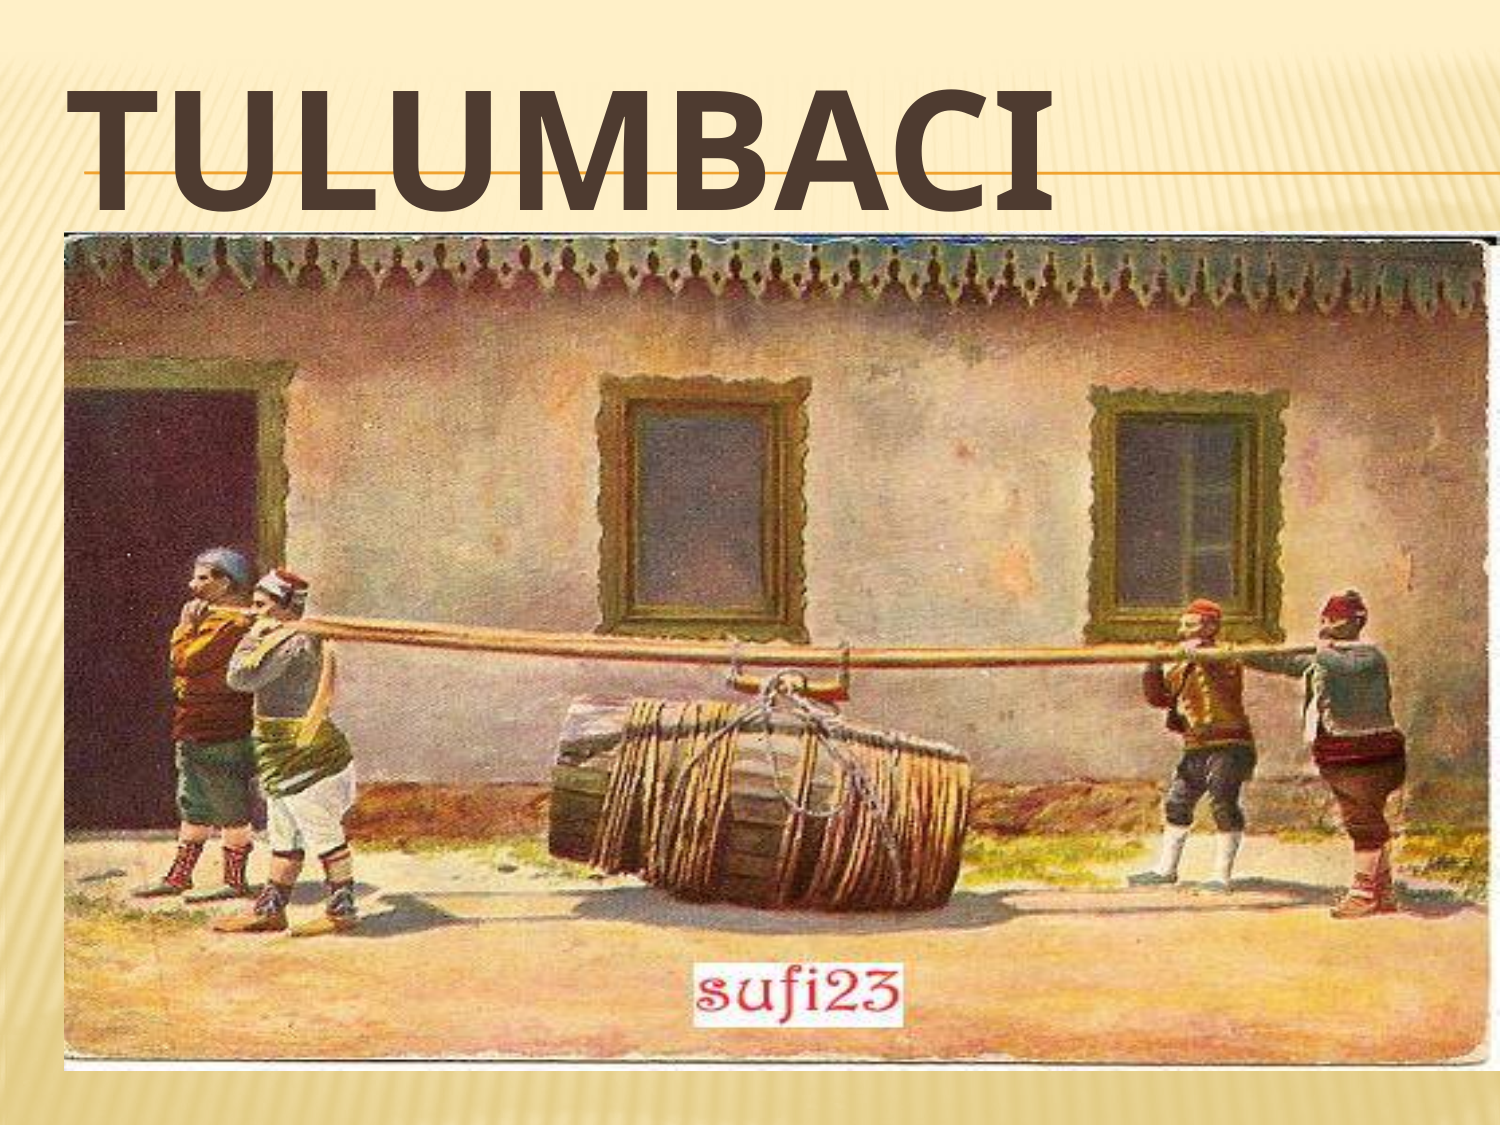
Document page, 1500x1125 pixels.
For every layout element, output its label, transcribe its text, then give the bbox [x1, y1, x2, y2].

picture [64, 231, 1500, 1071]
title TULUMBACI [50, 75, 1475, 213]
